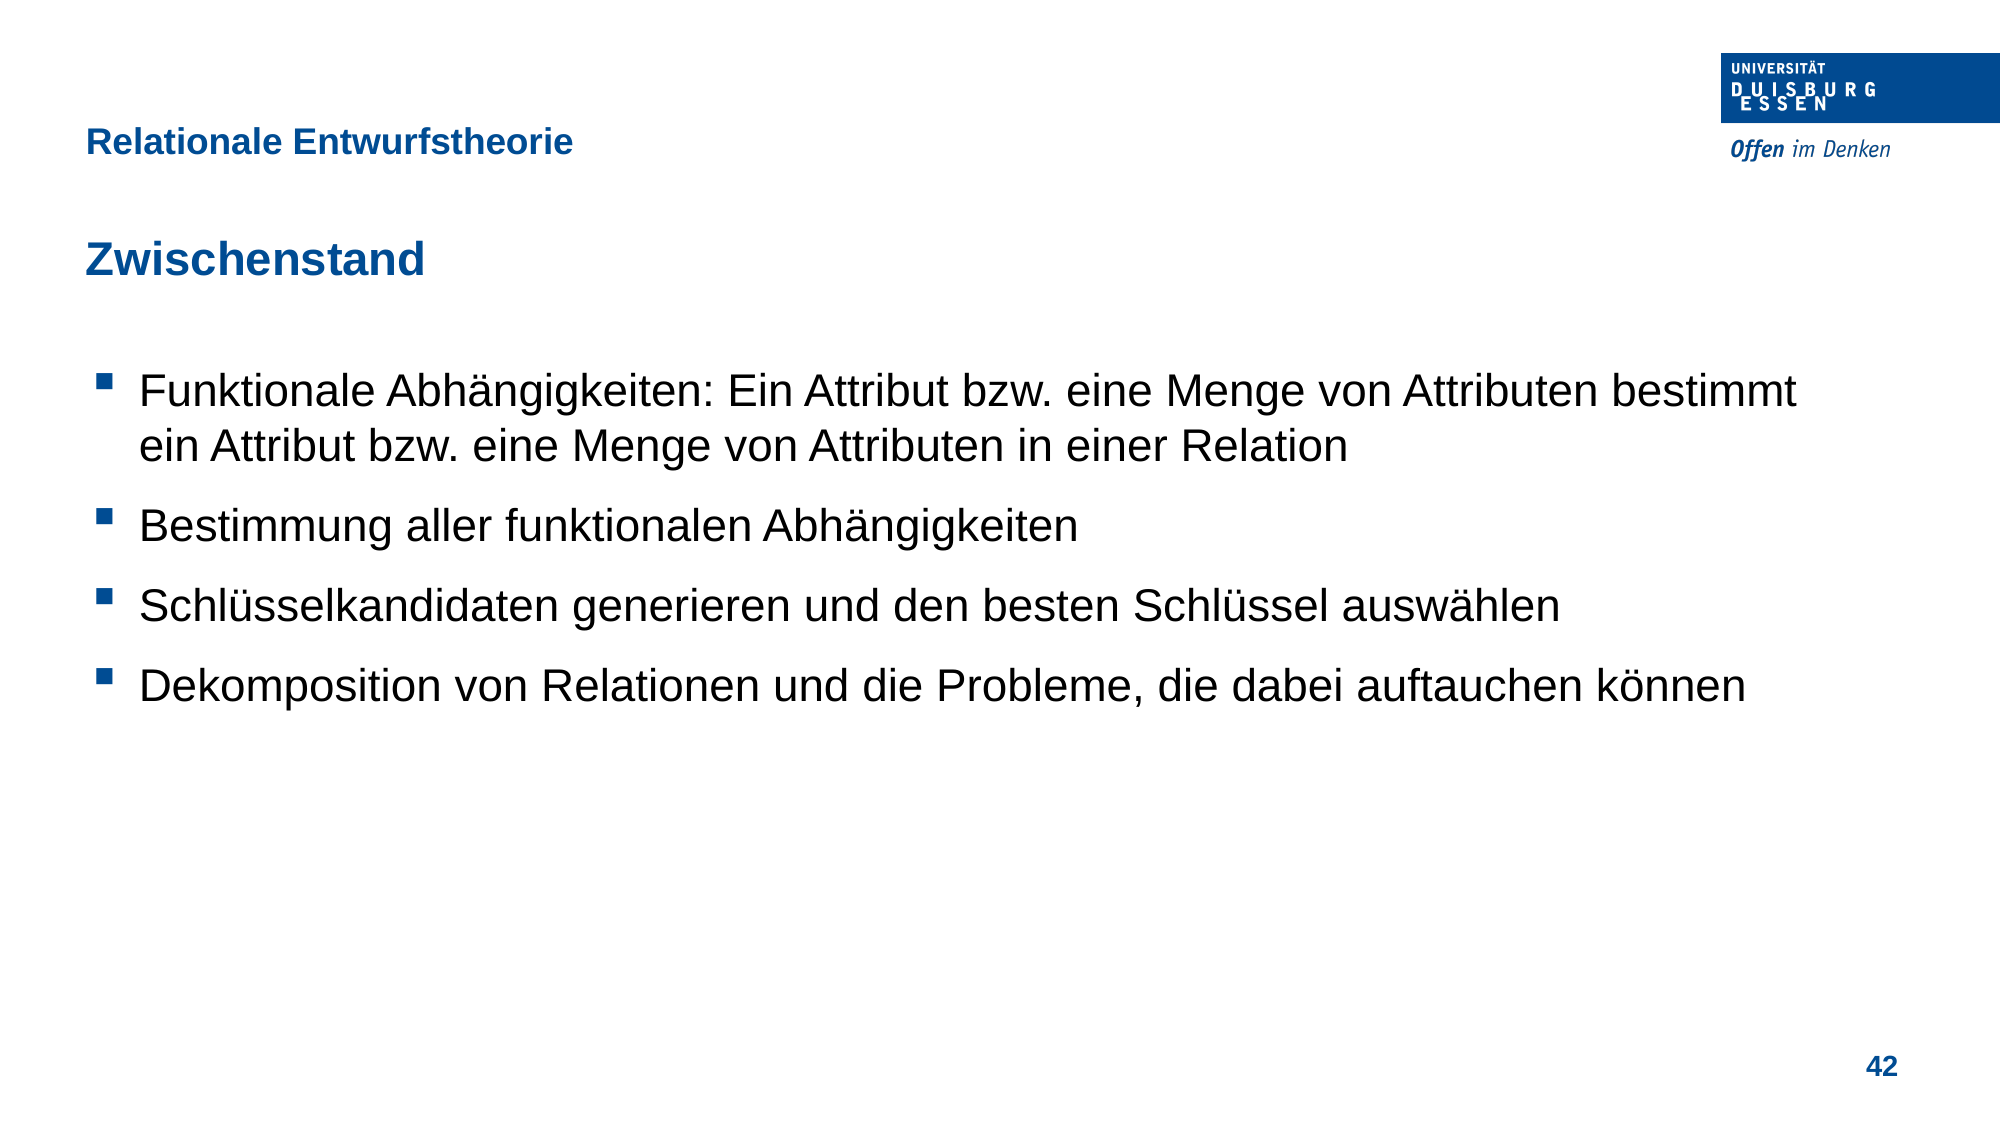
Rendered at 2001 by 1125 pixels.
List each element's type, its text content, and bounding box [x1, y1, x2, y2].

picture [1721, 53, 2000, 162]
list Funktionale Abhängigkeiten: Ein Attribut bzw. eine Menge von Attributen bestimmt ein Attribut bzw. eine Menge von Attributen in einer Relation Bestimmung aller funktionalen Abhängigkeiten Schlüsselkandidaten generieren und den besten Schlüssel auswählen Dekomposition von Relationen und die Probleme, die dabei auftauchen können [85, 353, 1825, 1040]
list Zwischenstand [85, 227, 1825, 294]
slide_number 42 [1677, 1039, 1914, 1081]
list Relationale Entwurfstheorie [85, 122, 1694, 163]
